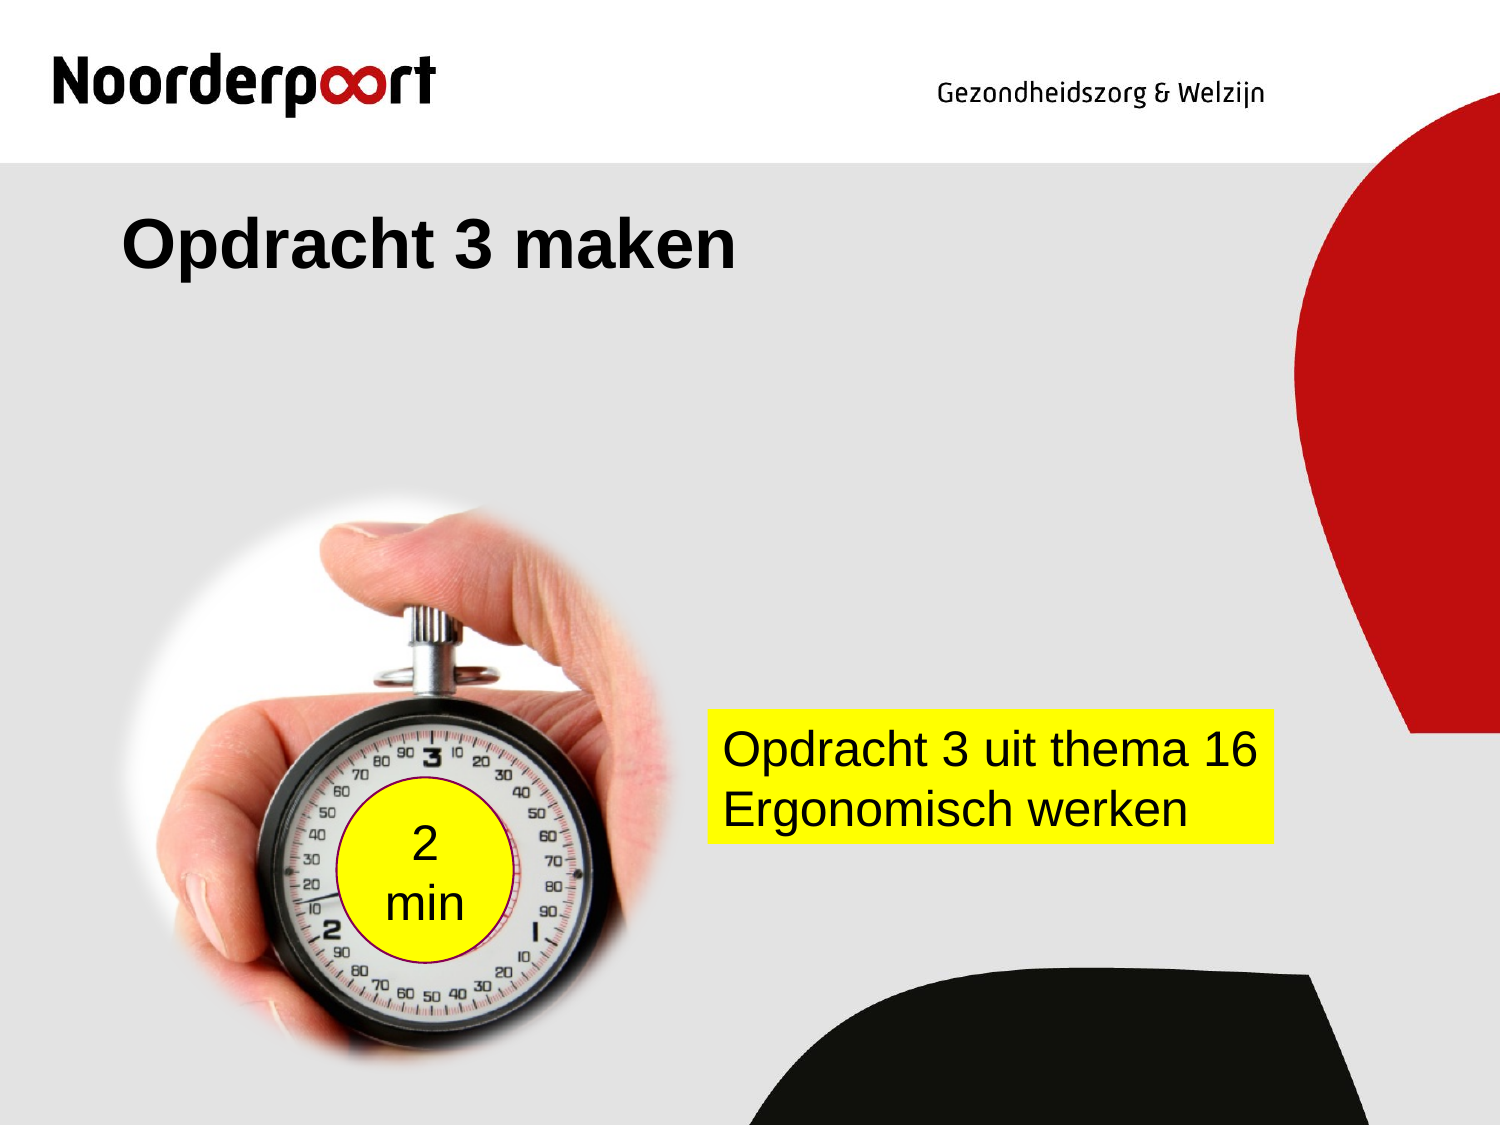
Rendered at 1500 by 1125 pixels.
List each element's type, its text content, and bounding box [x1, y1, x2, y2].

title Opdracht 3 maken [106, 187, 1290, 294]
picture [0, 0, 1500, 1125]
text_box Opdracht 3 uit thema 16 Ergonomisch werken [707, 709, 1275, 844]
list [108, 343, 1292, 927]
